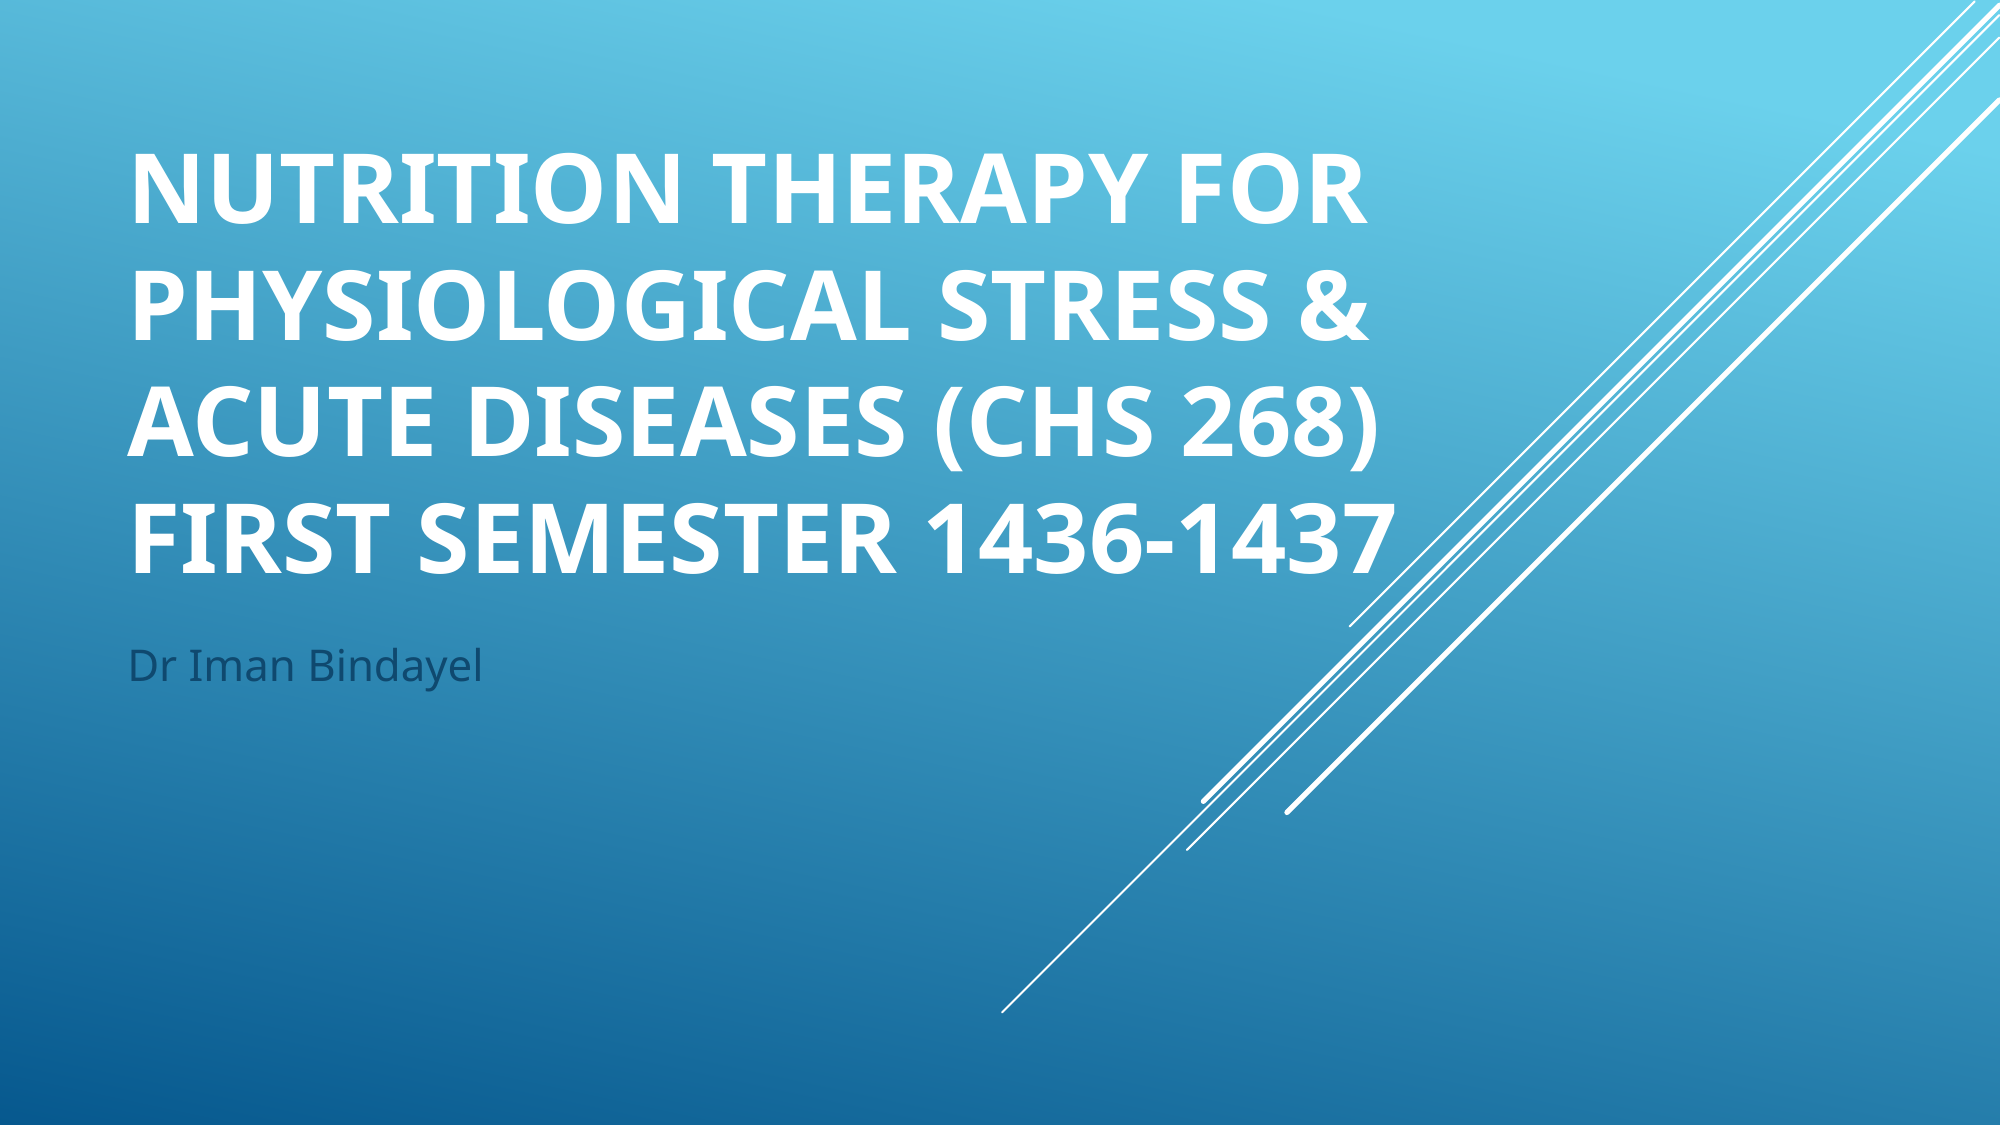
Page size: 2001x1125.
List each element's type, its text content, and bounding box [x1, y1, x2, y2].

title Nutrition Therapy for Physiological Stress & Acute Diseases (CHS 268) First Semester 1436-1437 [112, 112, 1425, 600]
subtitle Dr Iman Bindayel [112, 630, 1163, 950]
